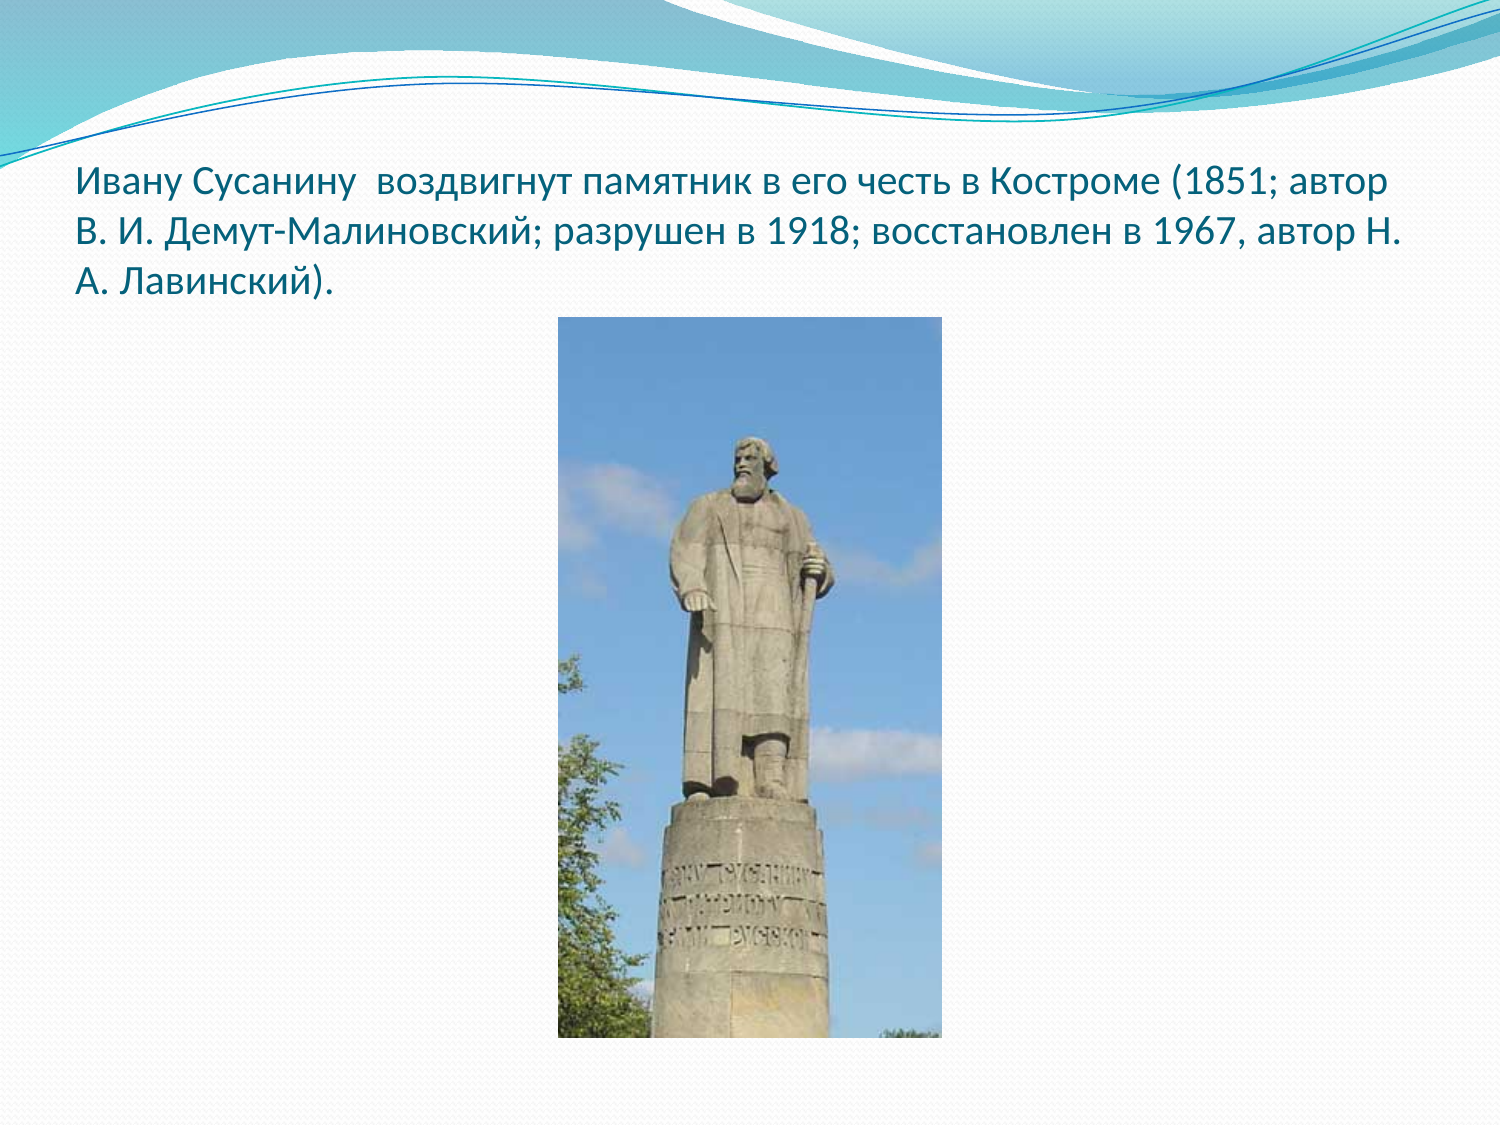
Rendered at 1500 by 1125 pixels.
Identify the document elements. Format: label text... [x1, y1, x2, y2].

title Ивану Сусанину воздвигнут памятник в его честь в Костроме (1851; автор В. И. Демут-Малиновский; разрушен в 1918; восстановлен в 1967, автор Н. А. Лавинский). [75, 115, 1425, 303]
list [558, 317, 942, 1038]
